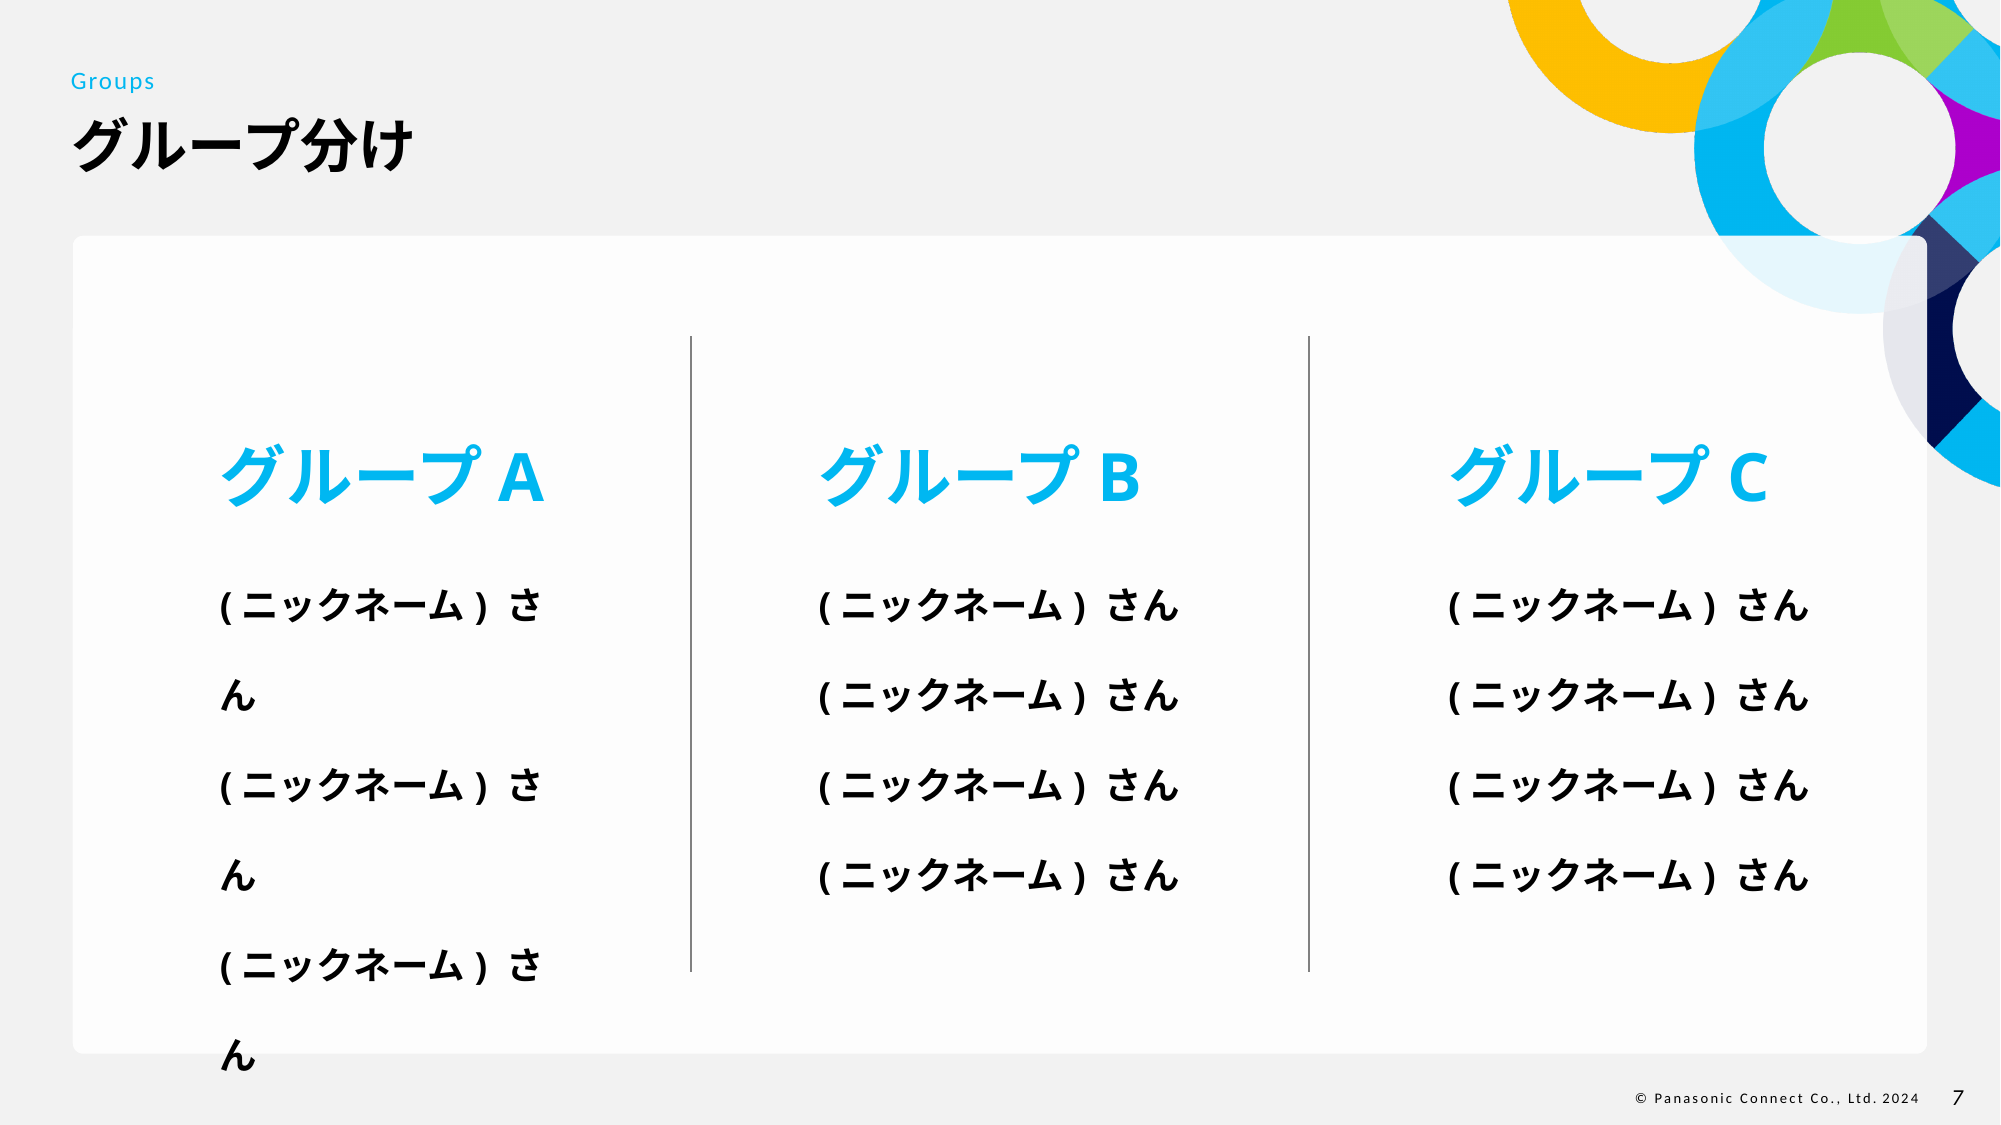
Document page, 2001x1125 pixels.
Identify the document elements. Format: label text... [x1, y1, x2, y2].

picture [1436, 0, 2001, 563]
list Groups [70, 64, 827, 91]
title グループ分け [71, 109, 1926, 175]
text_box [818, 434, 1187, 889]
picture [1436, 175, 1717, 235]
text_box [219, 434, 581, 889]
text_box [1448, 434, 1821, 889]
